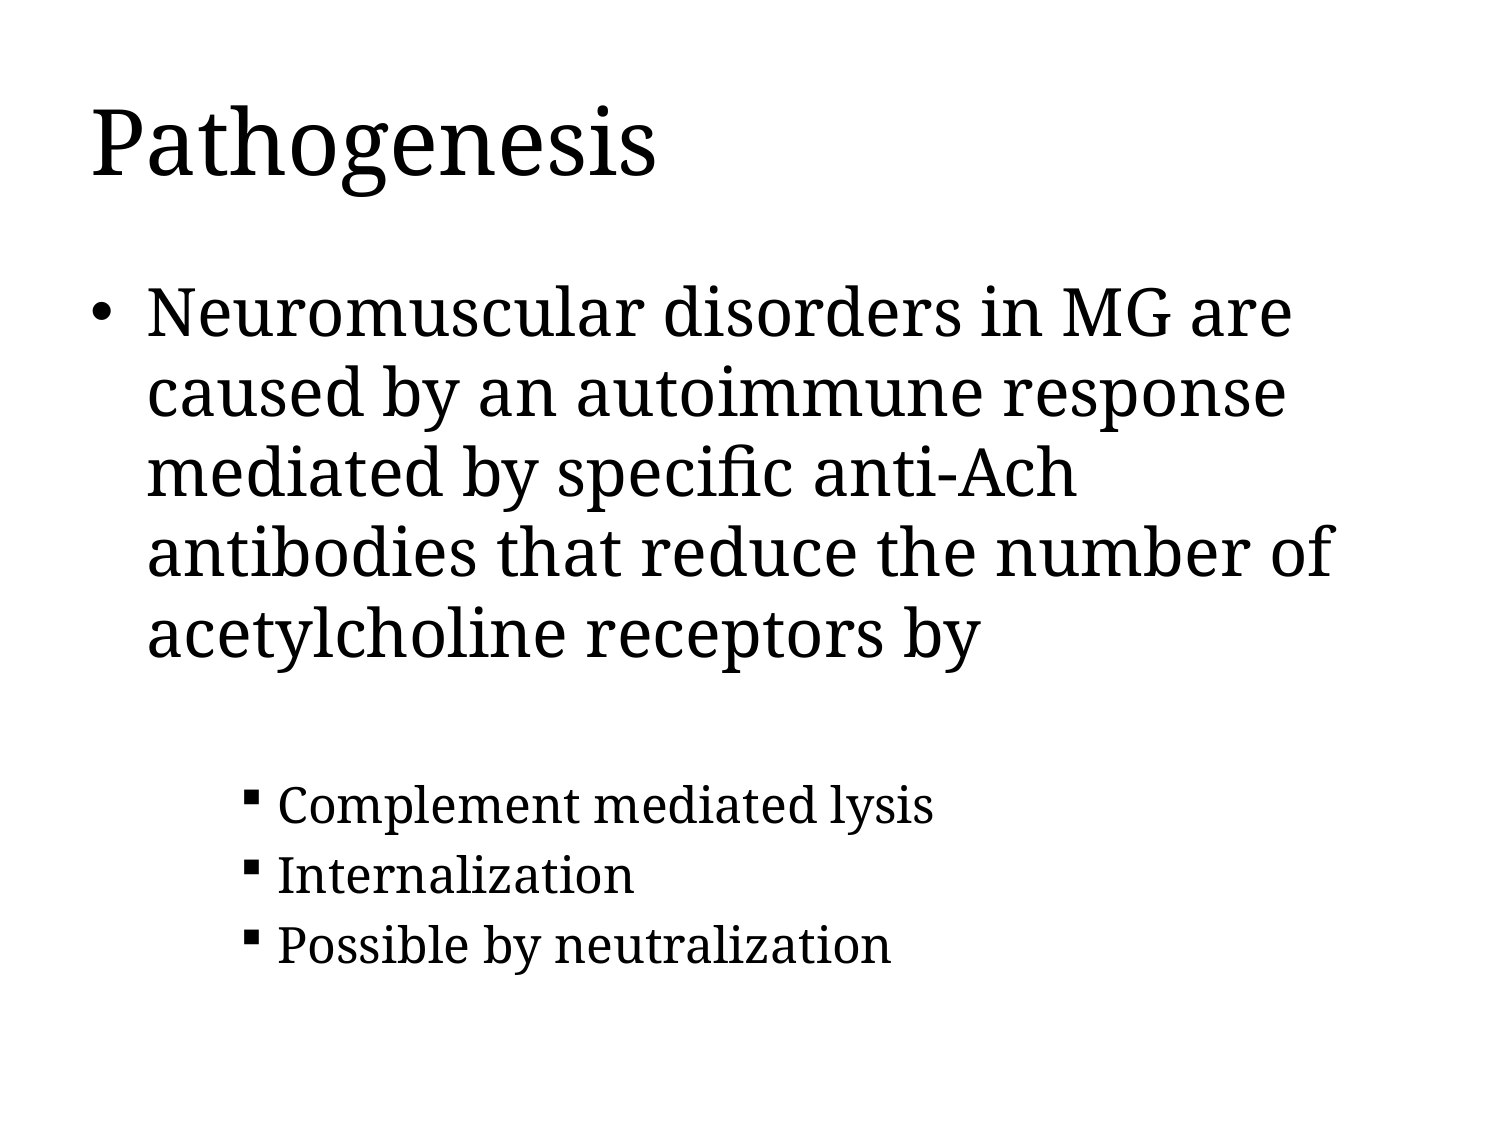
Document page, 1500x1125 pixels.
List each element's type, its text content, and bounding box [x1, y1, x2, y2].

title Pathogenesis [75, 45, 1425, 233]
list Neuromuscular disorders in MG are caused by an autoimmune response mediated by specific anti-Ach antibodies that reduce the number of acetylcholine receptors by Complement mediated lysis Internalization Possible by neutralization [75, 262, 1425, 1005]
